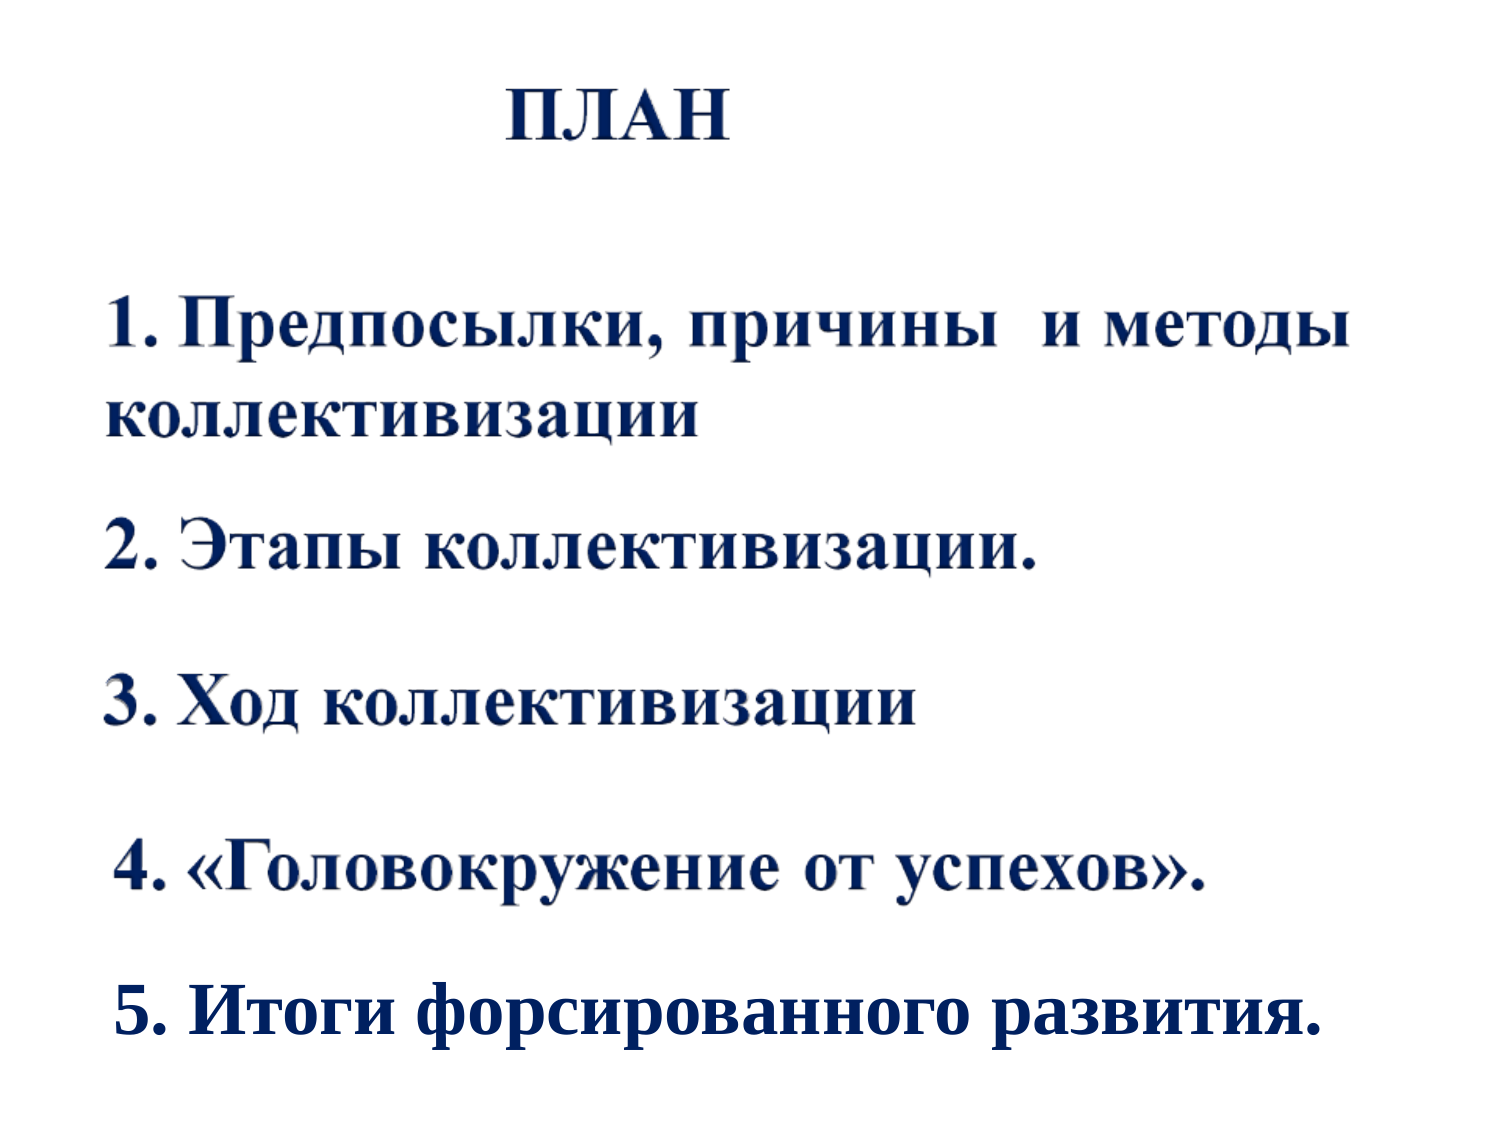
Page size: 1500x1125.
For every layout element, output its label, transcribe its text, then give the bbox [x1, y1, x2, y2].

text_box 5. Итоги форсированного развития. [98, 952, 1500, 1057]
picture [66, 793, 1500, 919]
picture [458, 43, 778, 168]
picture [57, 250, 1449, 466]
picture [57, 472, 1468, 597]
picture [56, 628, 1492, 753]
